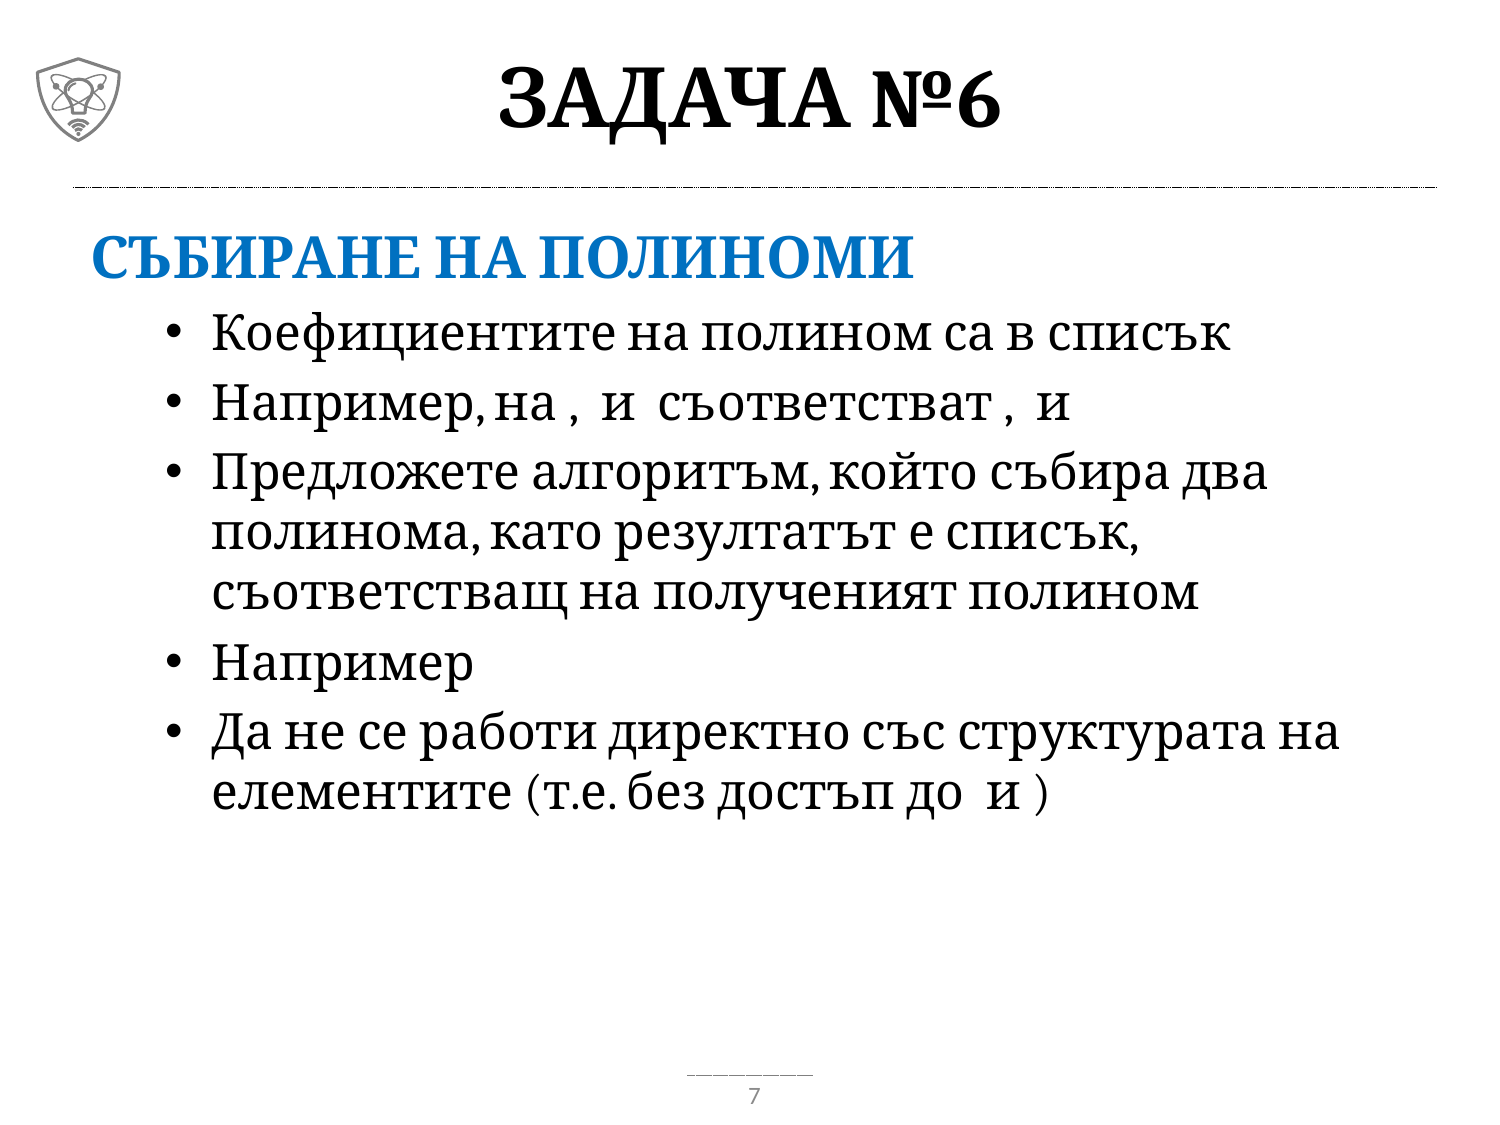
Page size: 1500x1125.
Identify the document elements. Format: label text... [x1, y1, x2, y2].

slide_number 7 [579, 1065, 930, 1125]
title Задача №6 [0, 0, 1500, 188]
